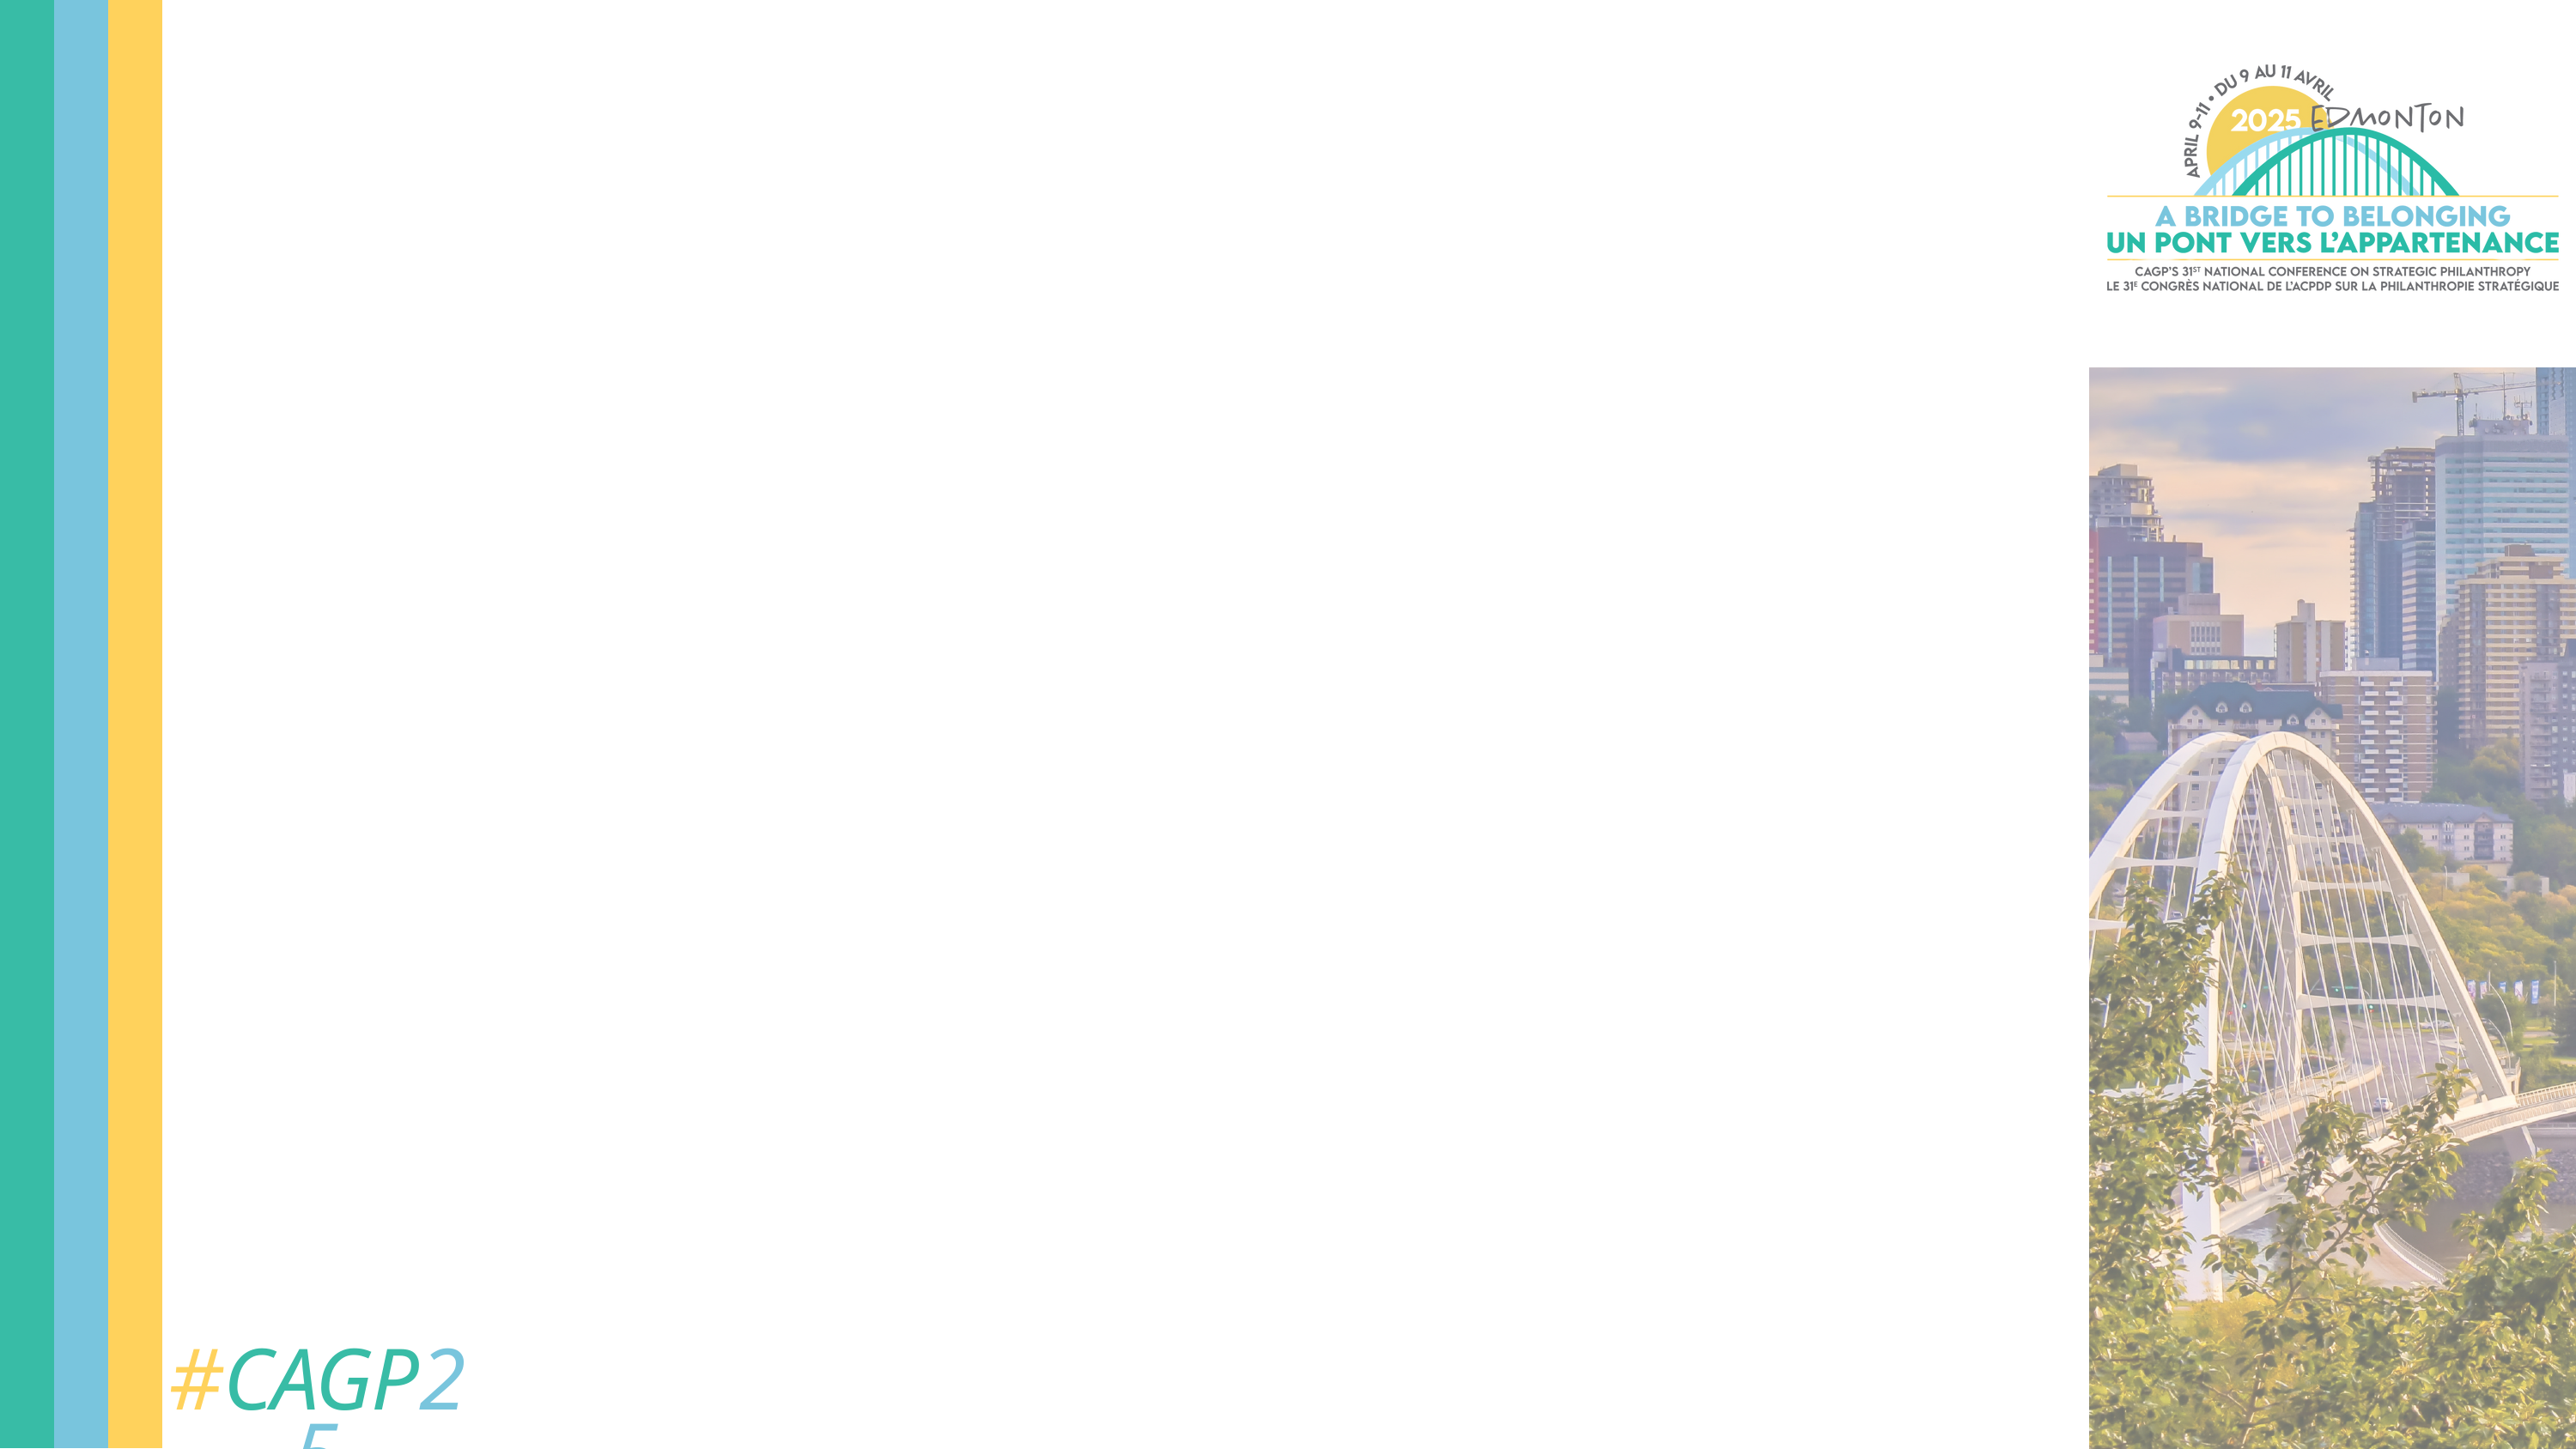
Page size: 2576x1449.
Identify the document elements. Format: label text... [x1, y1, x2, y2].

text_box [2065, 0, 2576, 368]
text_box #CAGP25 [169, 1352, 471, 1449]
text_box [0, 0, 163, 1449]
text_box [2088, 375, 2576, 1449]
